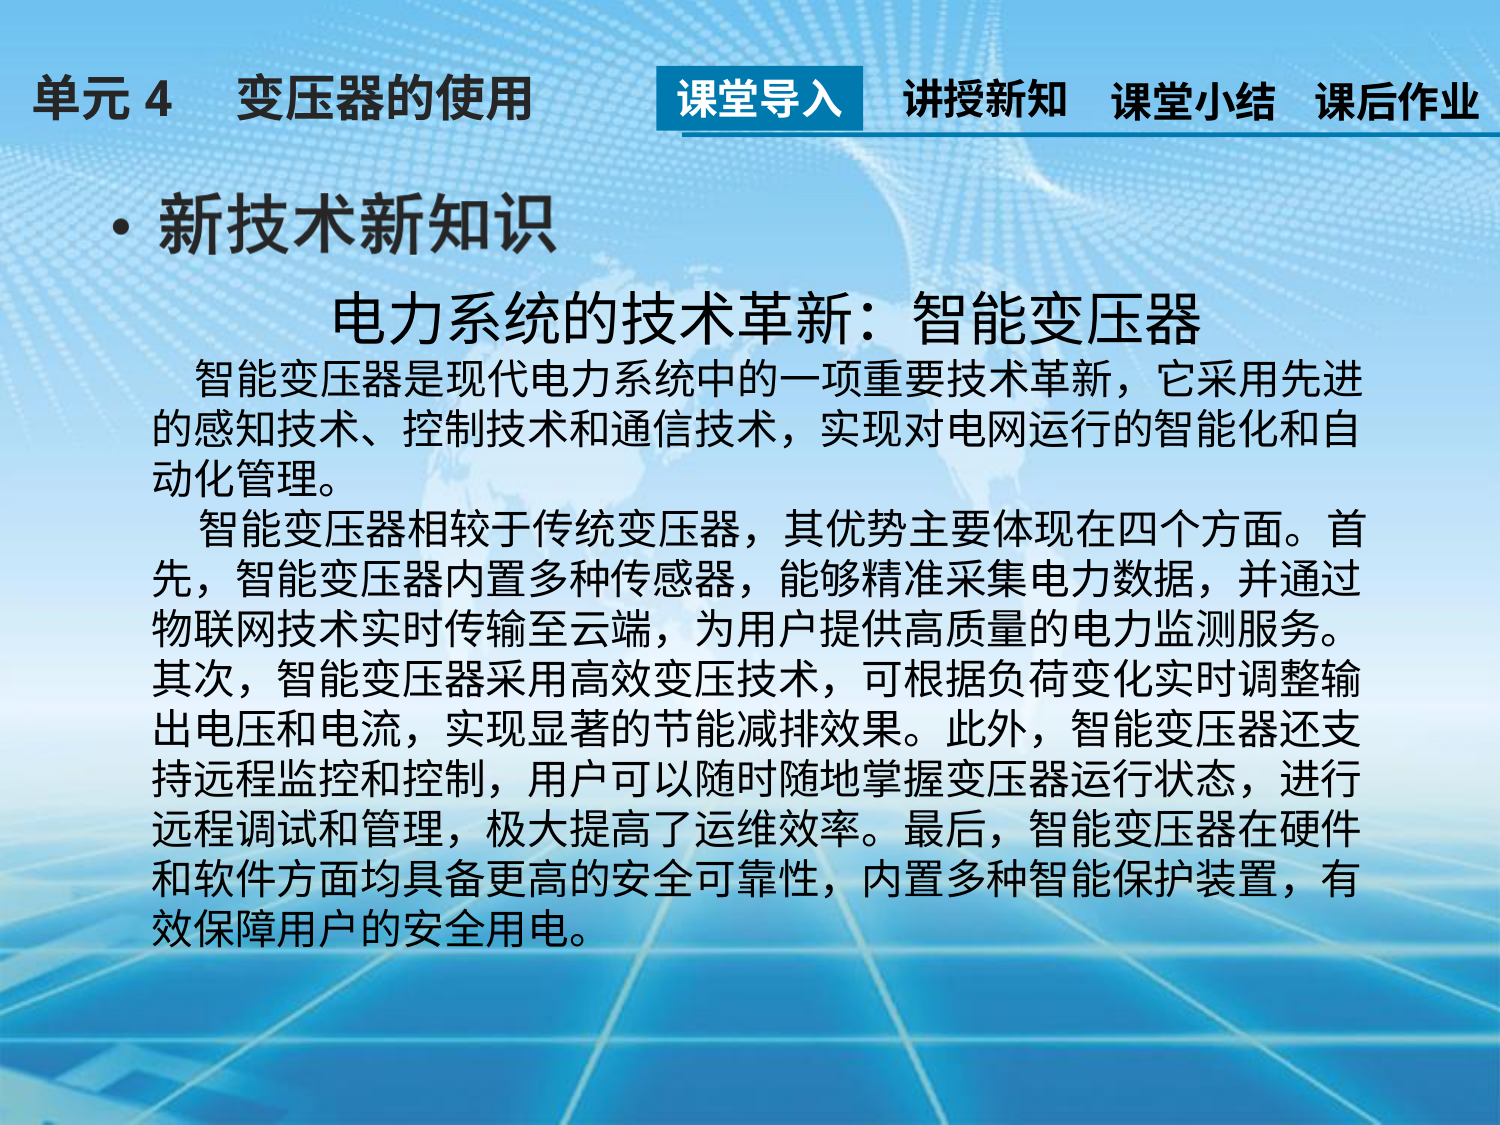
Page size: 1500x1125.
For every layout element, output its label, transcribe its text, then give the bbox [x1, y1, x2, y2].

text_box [16, 59, 1500, 135]
picture [0, 0, 1500, 1125]
text_box 电力系统的技术革新：智能变压器 智能变压器是现代电力系统中的一项重要技术革新，它采用先进的感知技术、控制技术和通信技术，实现对电网运行的智能化和自动化管理。 智能变压器相较于传统变压器，其优势主要体现在四个方面。首先，智能变压器内置多种传感器，能够精准采集电力数据，并通过物联网技术实时传输至云端，为用户提供高质量的电力监测服务。其次，智能变压器采用高效变压技术，可根据负荷变化实时调整输出电压和电流，实现显著的节能减排效果。此外，智能变压器还支持远程监控和控制，用户可以随时随地掌握变压器运行状态，进行远程调试和管理，极大提高了运维效率。最后，智能变压器在硬件和软件方面均具备更高的安全可靠性，内置多种智能保护装置，有效保障用户的安全用电。 [136, 306, 1395, 961]
